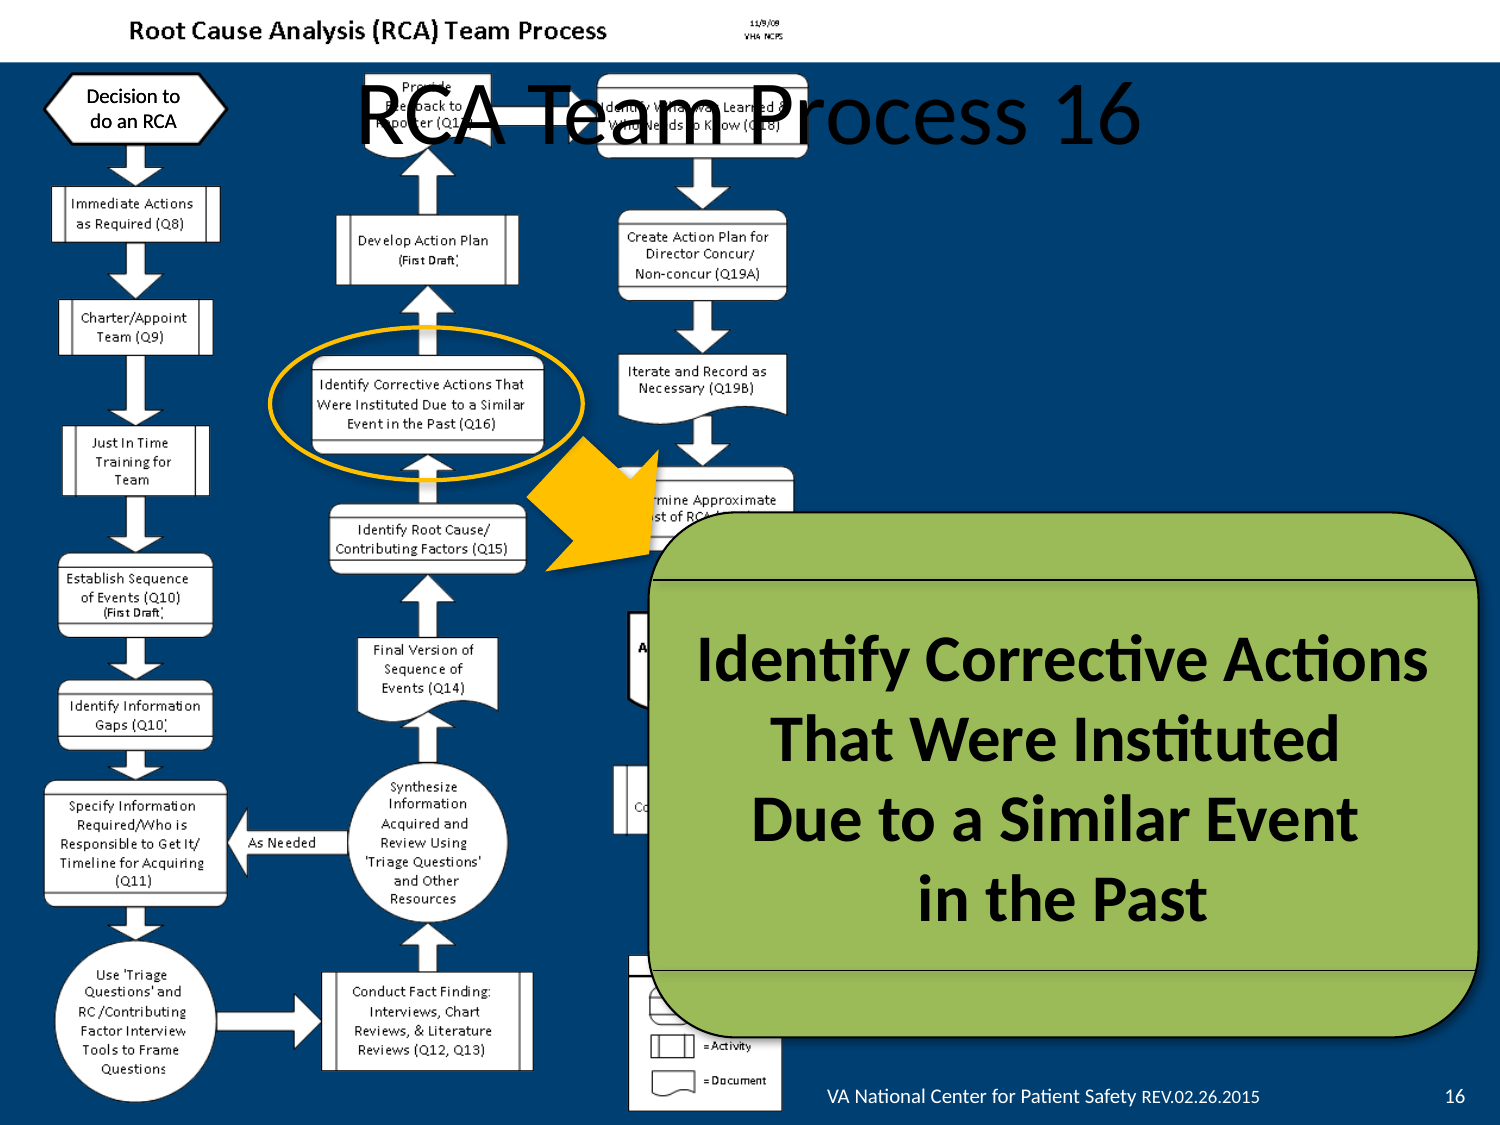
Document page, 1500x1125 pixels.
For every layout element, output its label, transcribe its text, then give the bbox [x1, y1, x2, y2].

picture [39, 0, 816, 1125]
title RCA Team Process 16 [75, 45, 1425, 233]
text_box [524, 436, 661, 574]
text_box Decision to do an RCA [64, 75, 75, 140]
text_box [267, 325, 585, 483]
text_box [648, 512, 1479, 1038]
